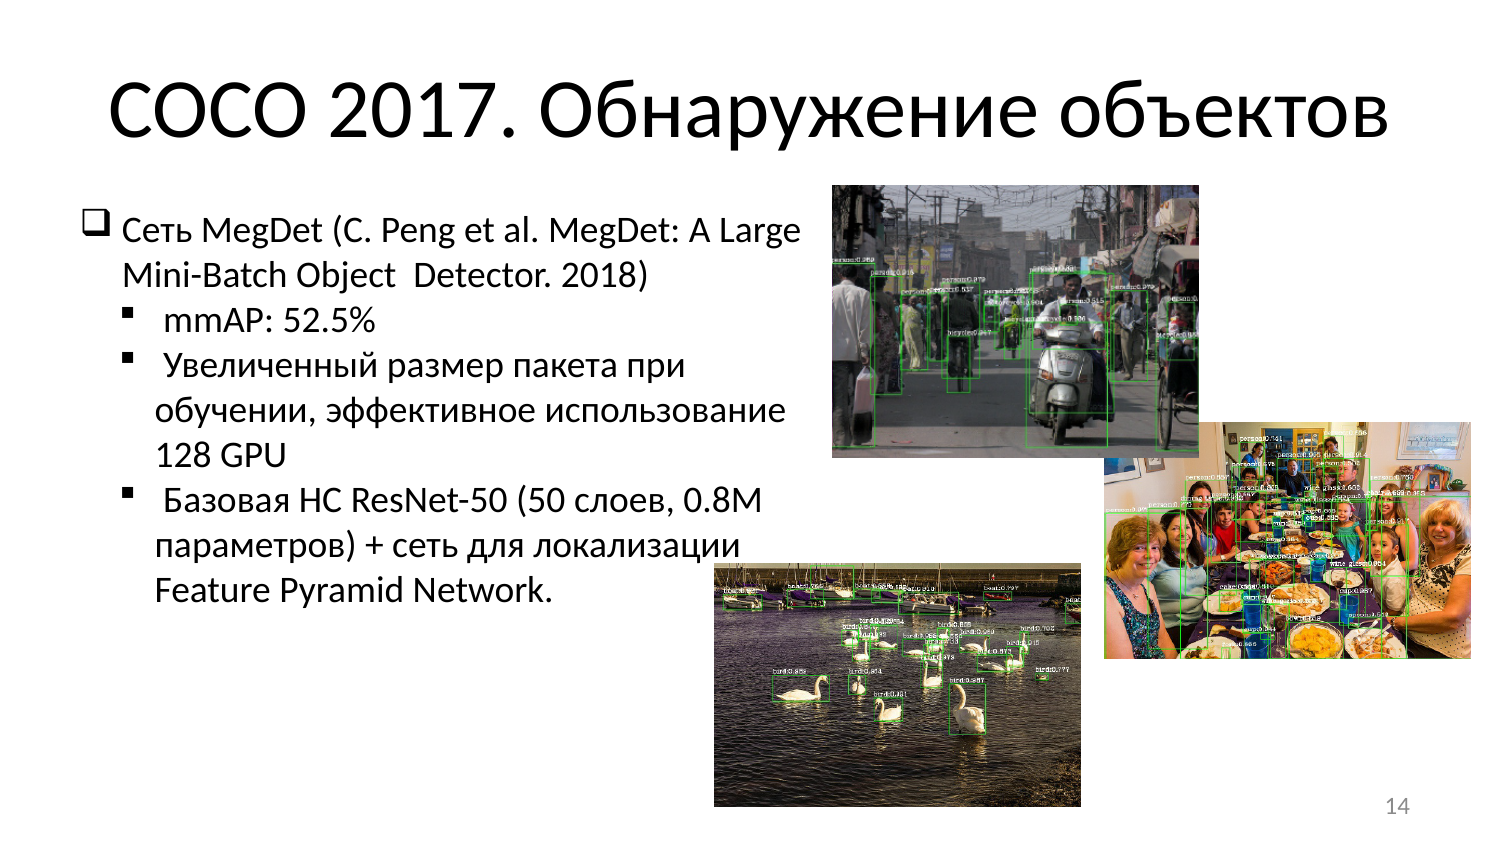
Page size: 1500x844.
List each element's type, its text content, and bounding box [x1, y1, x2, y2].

picture [832, 185, 1471, 659]
title COCO 2017. Обнаружение объектов [75, 33, 1425, 175]
text_box Сеть MegDet (C. Peng et al. MegDet: A Large Mini-Batch Object Detector. 2018) mmAP: 52.5% Увеличенный размер пакета при обучении, эффективное использование 128 GPU Базовая НС ResNet-50 (50 слоев, 0.8М параметров) + сеть для локализации Feature Pyramid Network. [64, 197, 833, 618]
slide_number 14 [1074, 782, 1425, 827]
picture [714, 563, 1081, 807]
